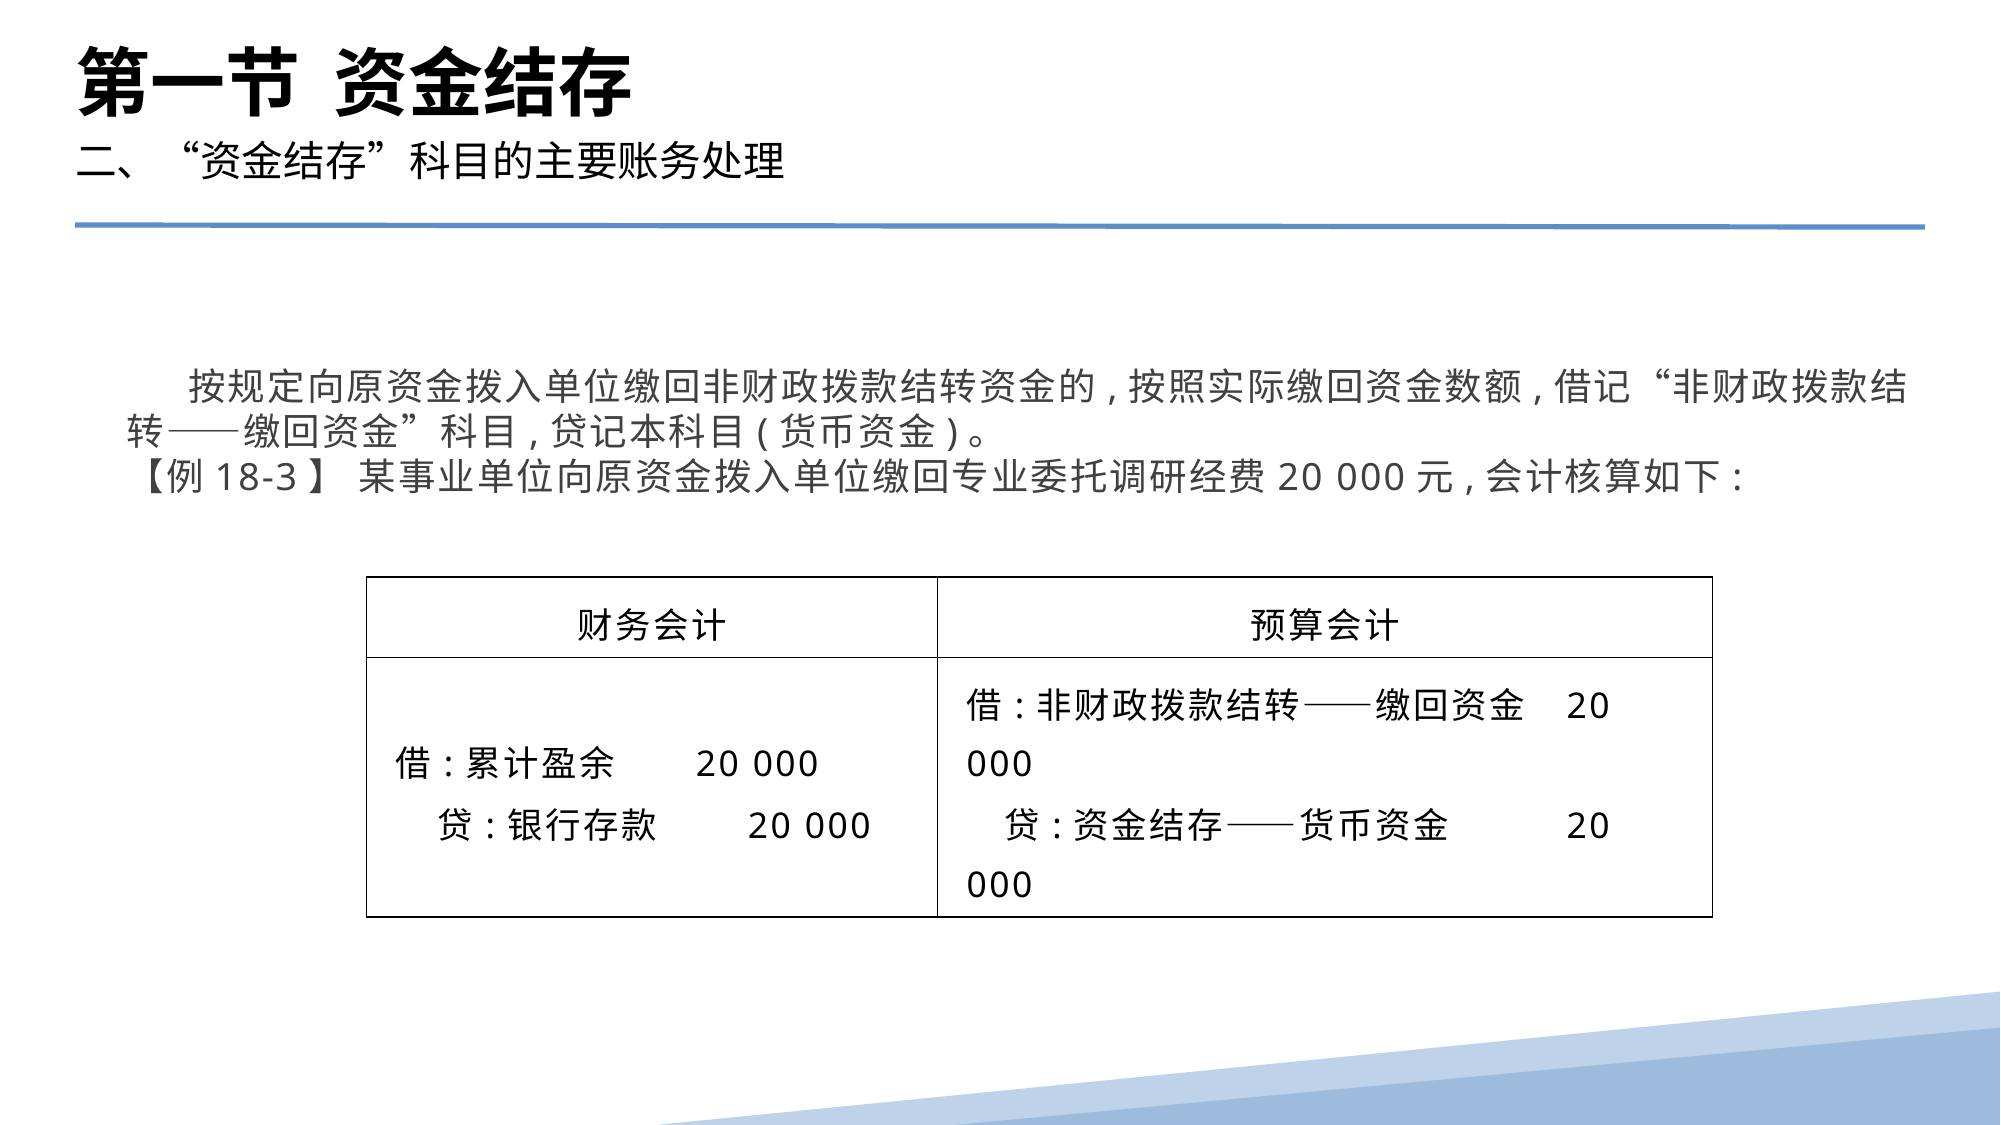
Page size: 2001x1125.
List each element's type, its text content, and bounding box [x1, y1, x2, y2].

table_cell 借:累计盈余 20 000 贷:银行存款 20 000 [367, 658, 937, 916]
table_header 预算会计 [938, 578, 1712, 657]
text_box 第一节 资金结存 [75, 24, 1925, 124]
text_box 二、“资金结存”科目的主要账务处理 [75, 124, 1925, 200]
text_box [74, 224, 1925, 228]
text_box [656, 991, 2000, 1125]
text_box 按规定向原资金拨入单位缴回非财政拨款结转资金的,按照实际缴回资金数额,借记“非财政拨款结转——缴回资金”科目,贷记本科目(货币资金)。 【例18-3】 某事业单位向原资金拨入单位缴回专业委托调研经费20 000元,会计核算如下: [116, 328, 1925, 587]
table_header 财务会计 [367, 578, 937, 657]
table_cell 借:非财政拨款结转——缴回资金 20 000 贷:资金结存——货币资金 20 000 [938, 658, 1712, 916]
